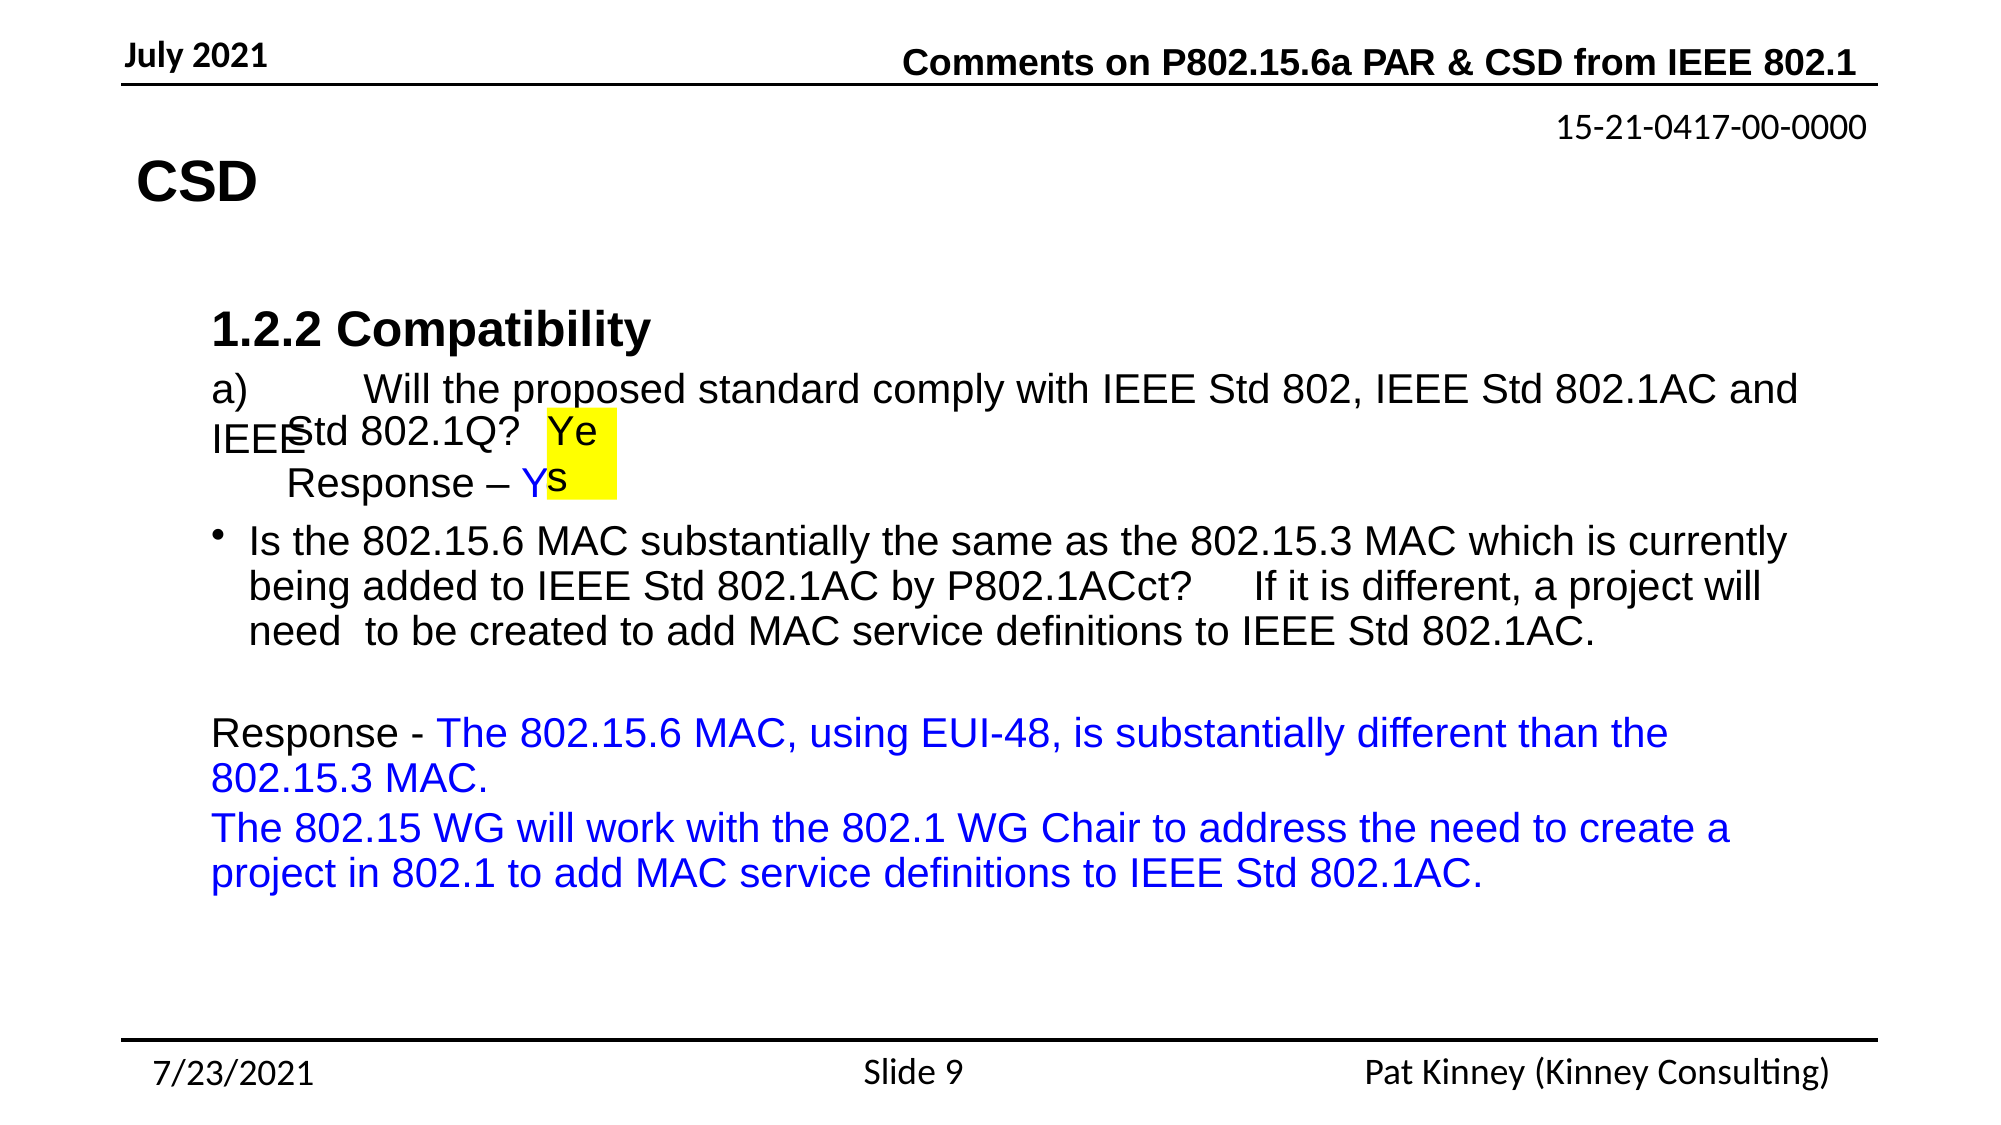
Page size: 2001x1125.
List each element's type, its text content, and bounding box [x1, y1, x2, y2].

slide_number Pat Kinney (Kinney Consulting) [1362, 1054, 1865, 1125]
footer 7/23/2021 [150, 1055, 318, 1125]
text_box CSD 1.2.2 Compatibility a) Will the proposed standard comply with IEEE Std 802, IEEE Std 802.1AC and IEEE [134, 140, 1827, 462]
text_box Is the 802.15.6 MAC substantially the same as the 802.15.3 MAC which is currently being added to IEEE Std 802.1AC by P802.1ACct? If it is different, a project will need to be created to add MAC service definitions to IEEE Std 802.1AC. Response - The 802.15.6 MAC, using EUI-48, is substantially different than the 802.15.3 MAC. The 802.15 WG will work with the 802.1 WG Chair to address the need to create a project in 802.1 to add MAC service definitions to IEEE Std 802.1AC. [209, 512, 1831, 1001]
text_box Std 802.1Q? Response – Yes. [284, 401, 700, 512]
slide_number Slide 9 [861, 1054, 993, 1125]
text_box July 2021 [122, 28, 271, 76]
text_box Yes [546, 407, 617, 500]
text_box Comments on P802.15.6a PAR & CSD from IEEE 802.1 [900, 35, 1865, 83]
